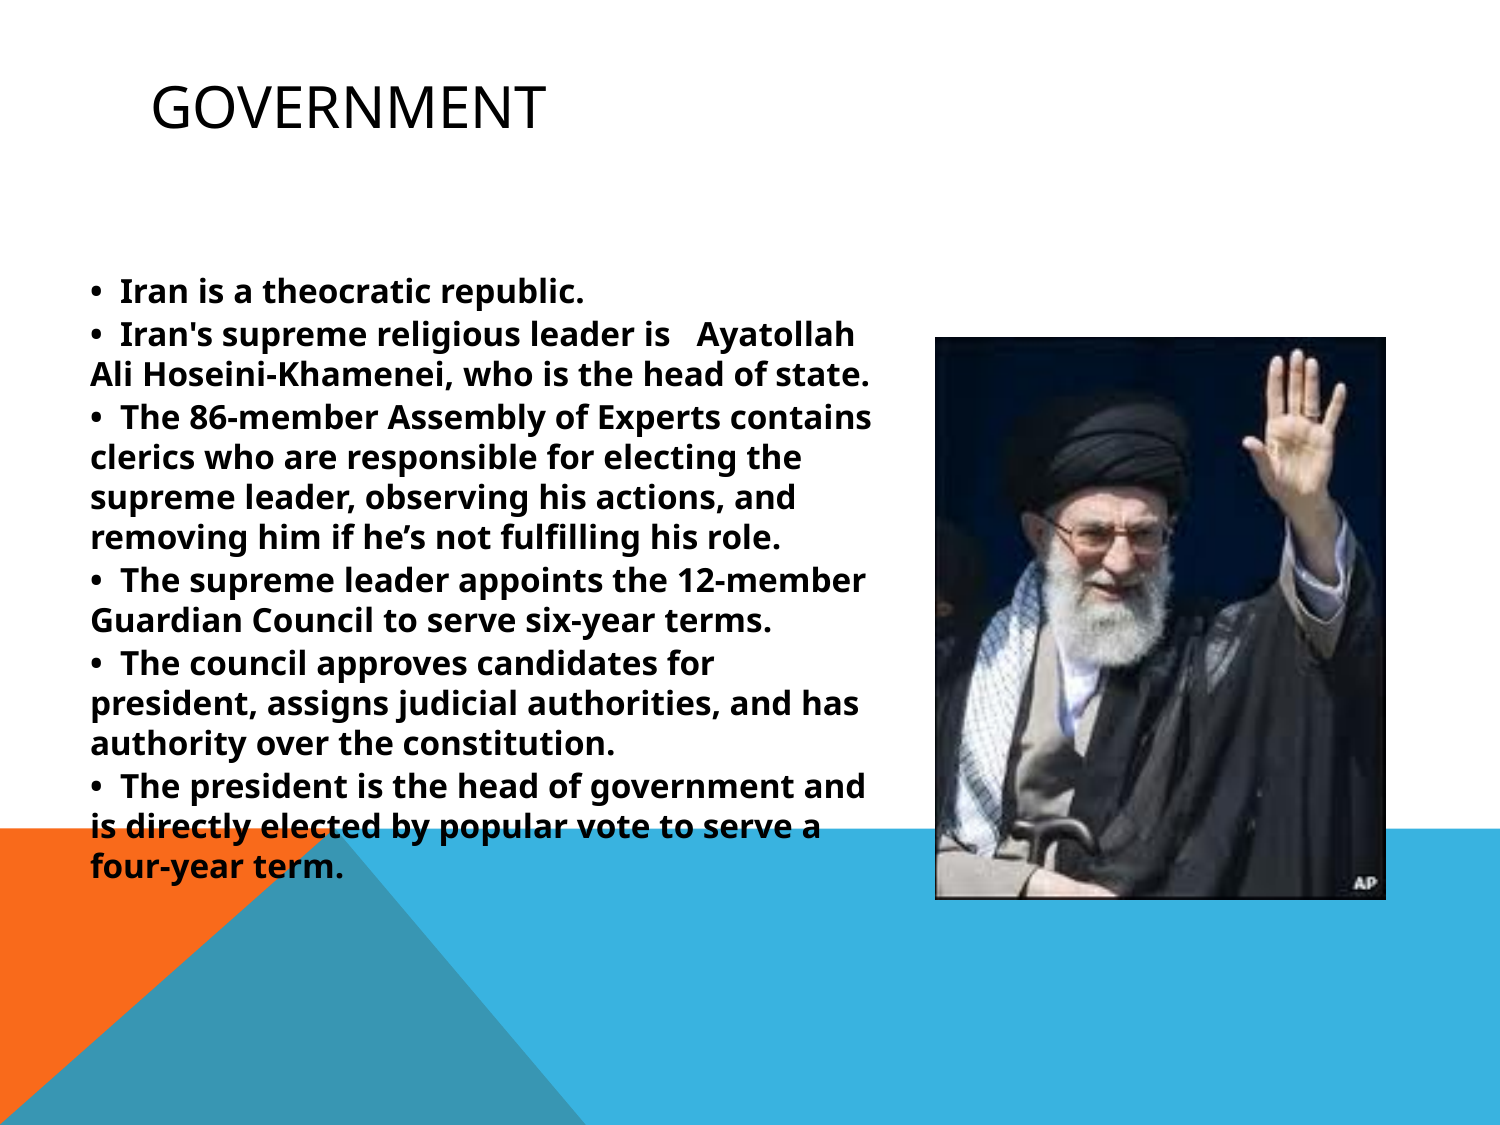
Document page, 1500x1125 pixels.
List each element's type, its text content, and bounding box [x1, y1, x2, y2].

list • Iran is a theocratic republic. • Iran's supreme religious leader is Ayatollah Ali Hoseini-Khamenei, who is the head of state. • The 86-member Assembly of Experts contains clerics who are responsible for electing the supreme leader, observing his actions, and removing him if he’s not fulfilling his role. • The supreme leader appoints the 12-member Guardian Council to serve six-year terms. • The council approves candidates for president, assigns judicial authorities, and has authority over the constitution. • The president is the head of government and is directly elected by popular vote to serve a four-year term. [75, 262, 900, 1050]
picture [935, 337, 1386, 901]
title Government [135, 60, 1369, 150]
